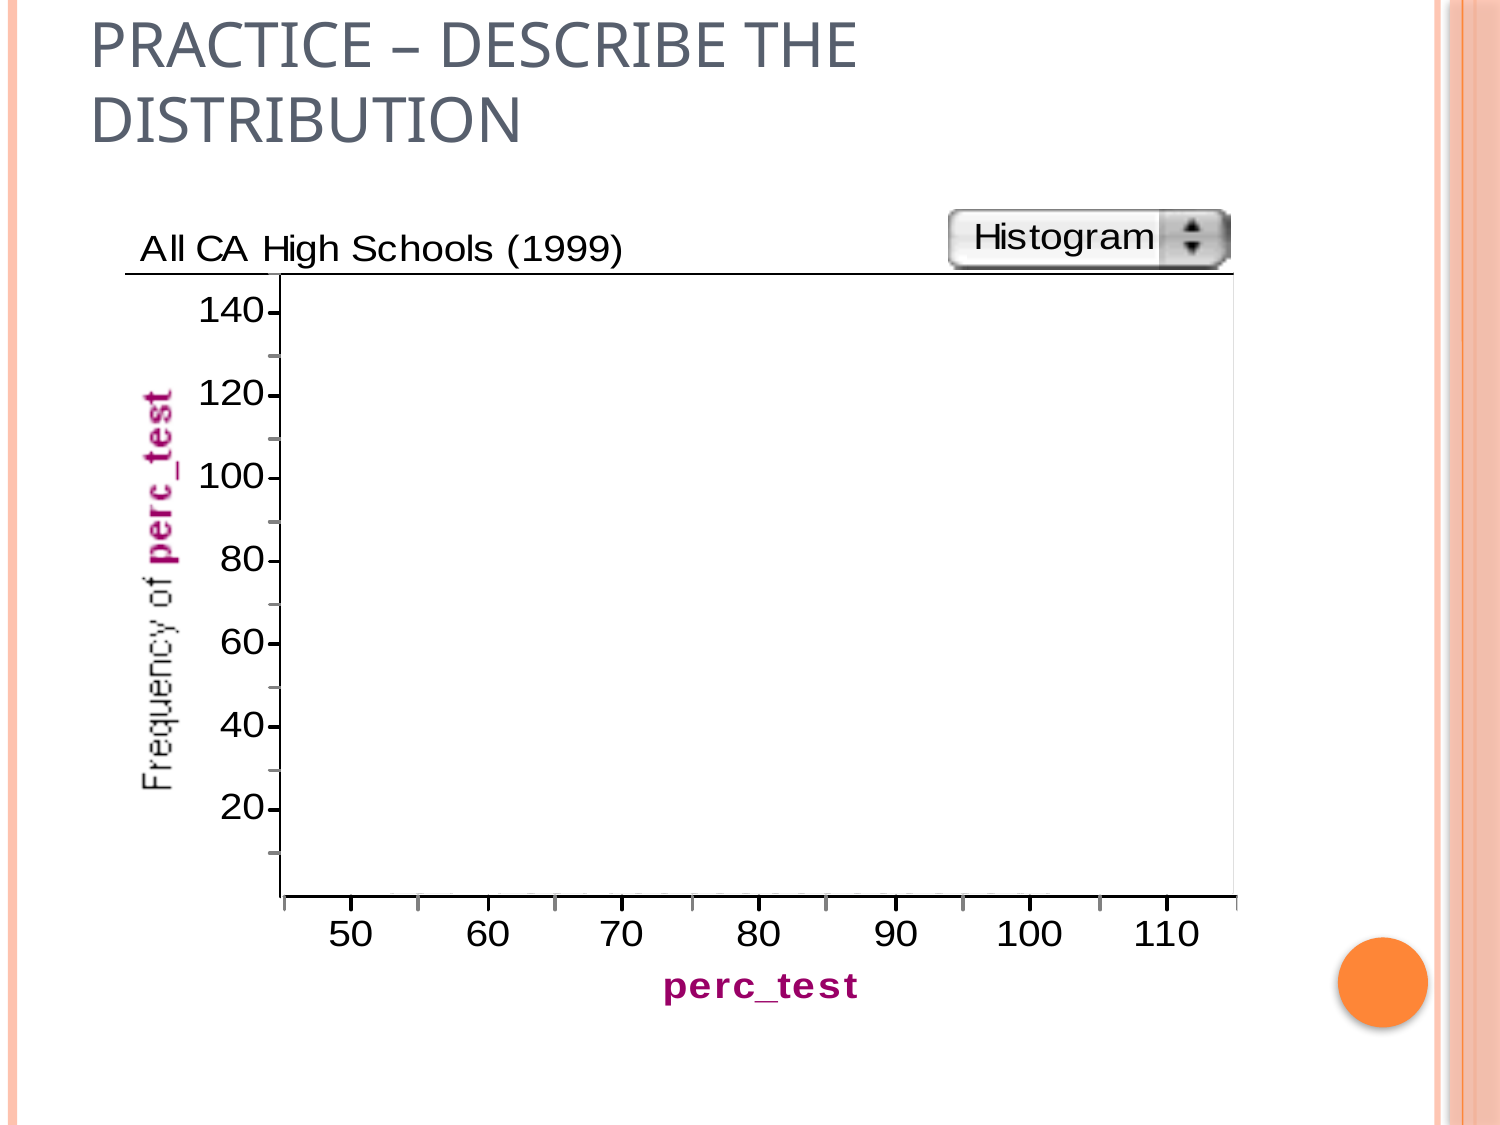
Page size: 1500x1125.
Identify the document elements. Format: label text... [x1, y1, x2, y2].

picture [124, 199, 1238, 1013]
title Practice – Describe the Distribution [75, 45, 1300, 163]
